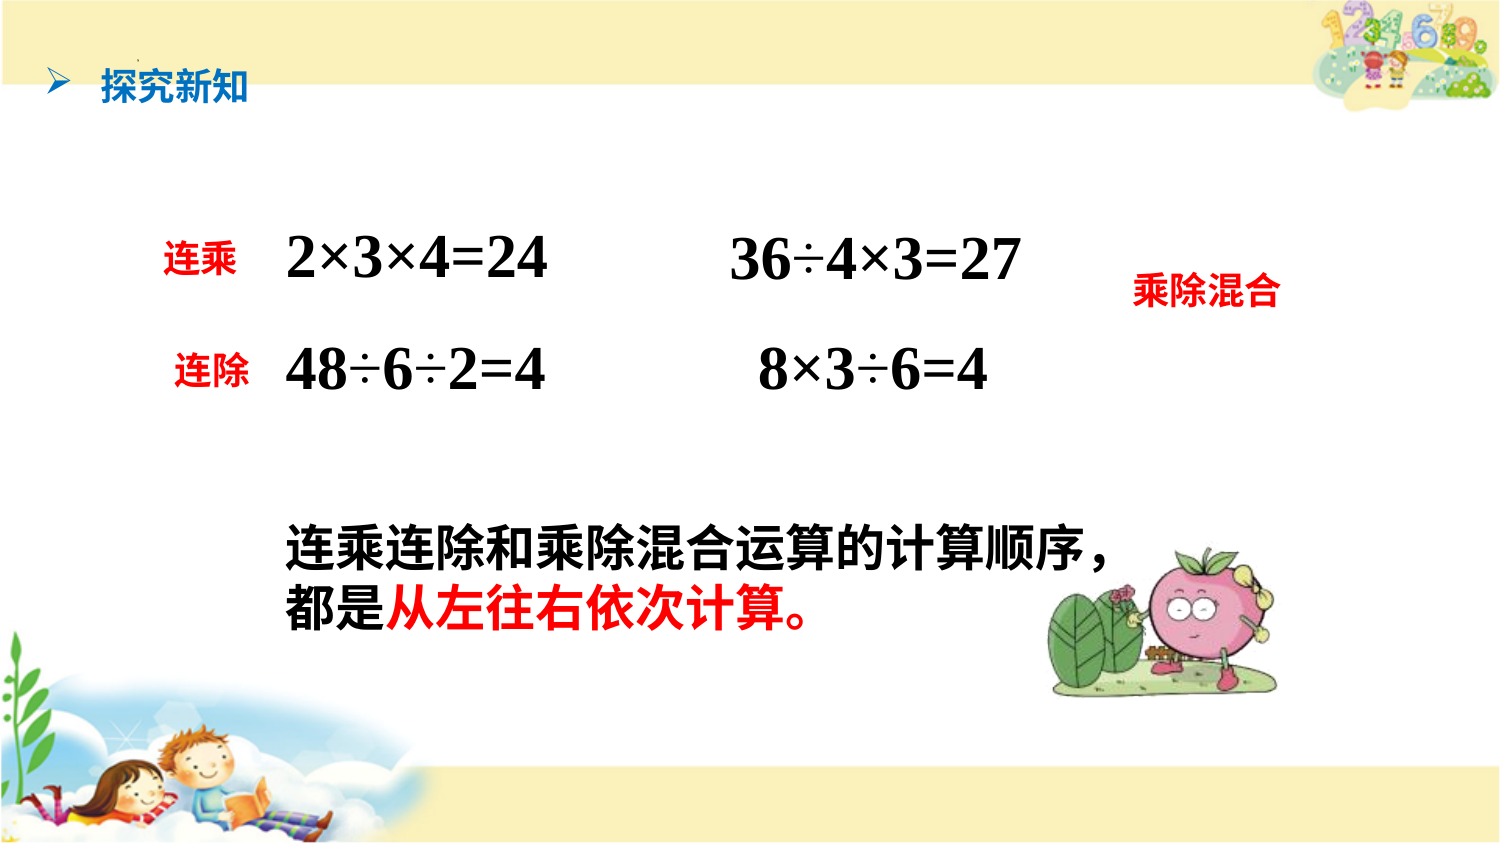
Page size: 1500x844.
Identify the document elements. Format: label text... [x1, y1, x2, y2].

text_box 连除 [160, 339, 266, 400]
text_box 36÷4×3=27 [714, 209, 1100, 288]
text_box 乘除混合 [1117, 259, 1298, 320]
text_box 8×3÷6=4 [743, 319, 1100, 442]
picture [0, 0, 1500, 844]
text_box 连乘 [148, 227, 254, 287]
text_box 连乘连除和乘除混合运算的计算顺序，都是从左往右依次计算。 [270, 509, 1120, 644]
text_box 48÷6÷2=4 [270, 319, 656, 442]
text_box 2×3×4=24 [270, 207, 631, 288]
text_box 探究新知 [29, 55, 780, 116]
